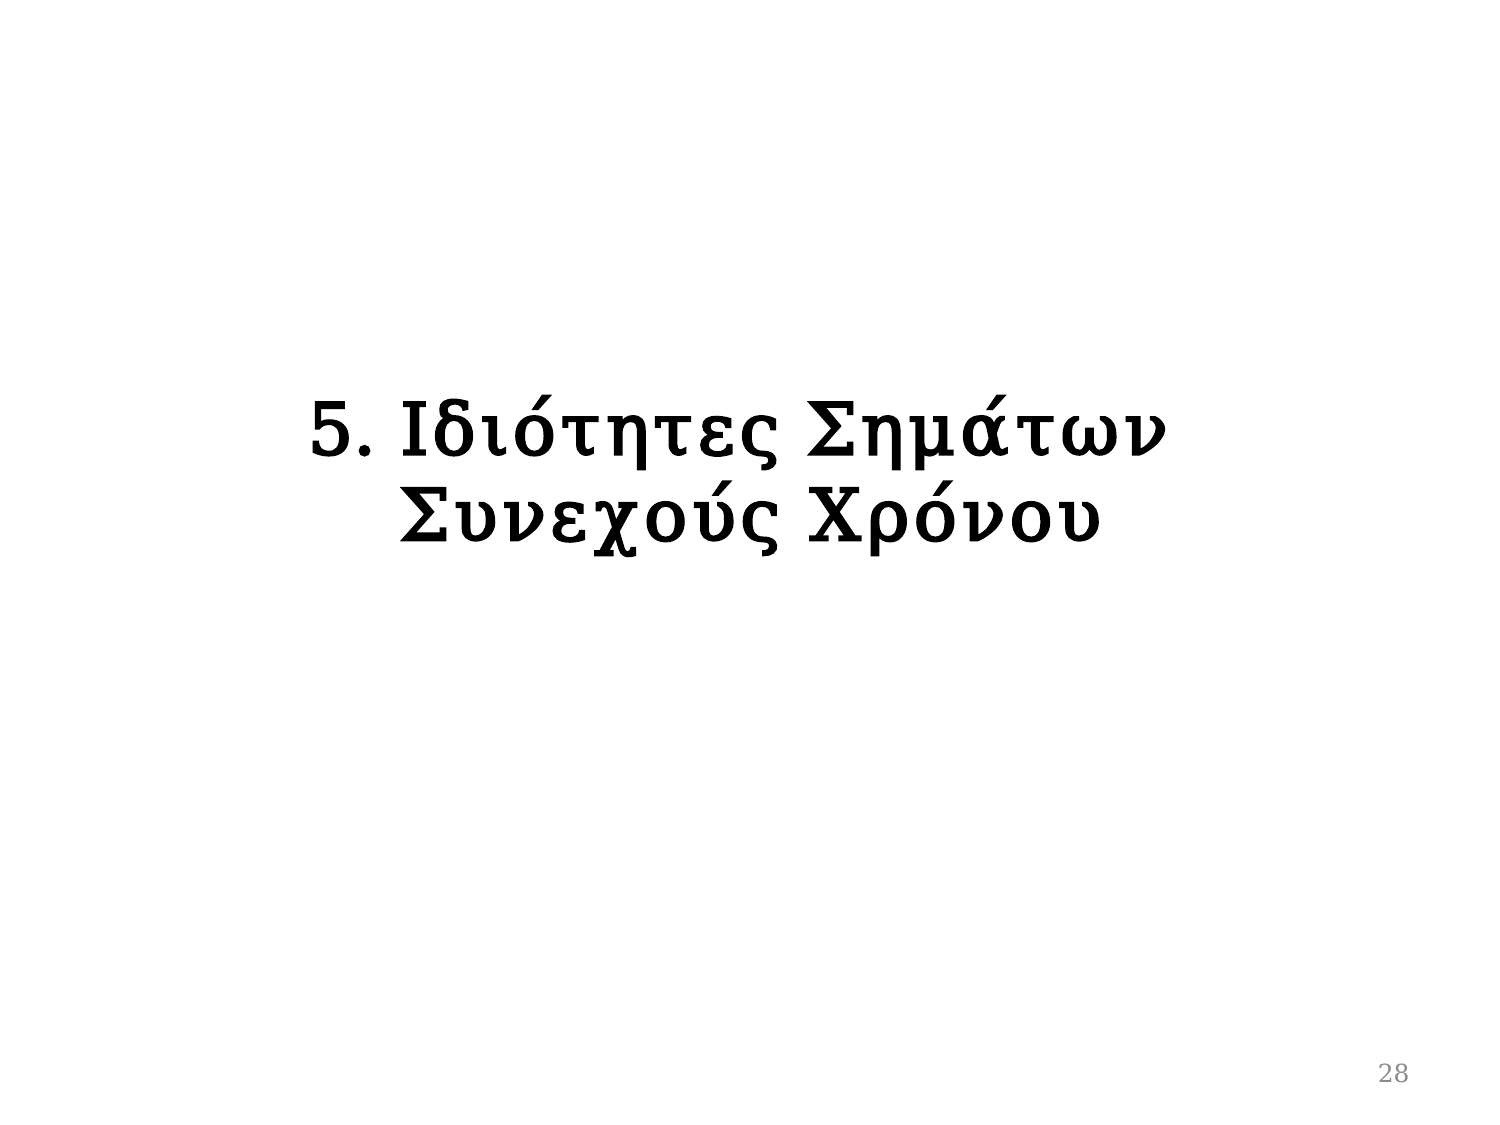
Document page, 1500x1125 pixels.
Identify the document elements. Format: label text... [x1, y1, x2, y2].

title 5. Ιδιότητες Σημάτων Συνεχούς Χρόνου [75, 375, 1425, 563]
slide_number 28 [1074, 1042, 1425, 1103]
